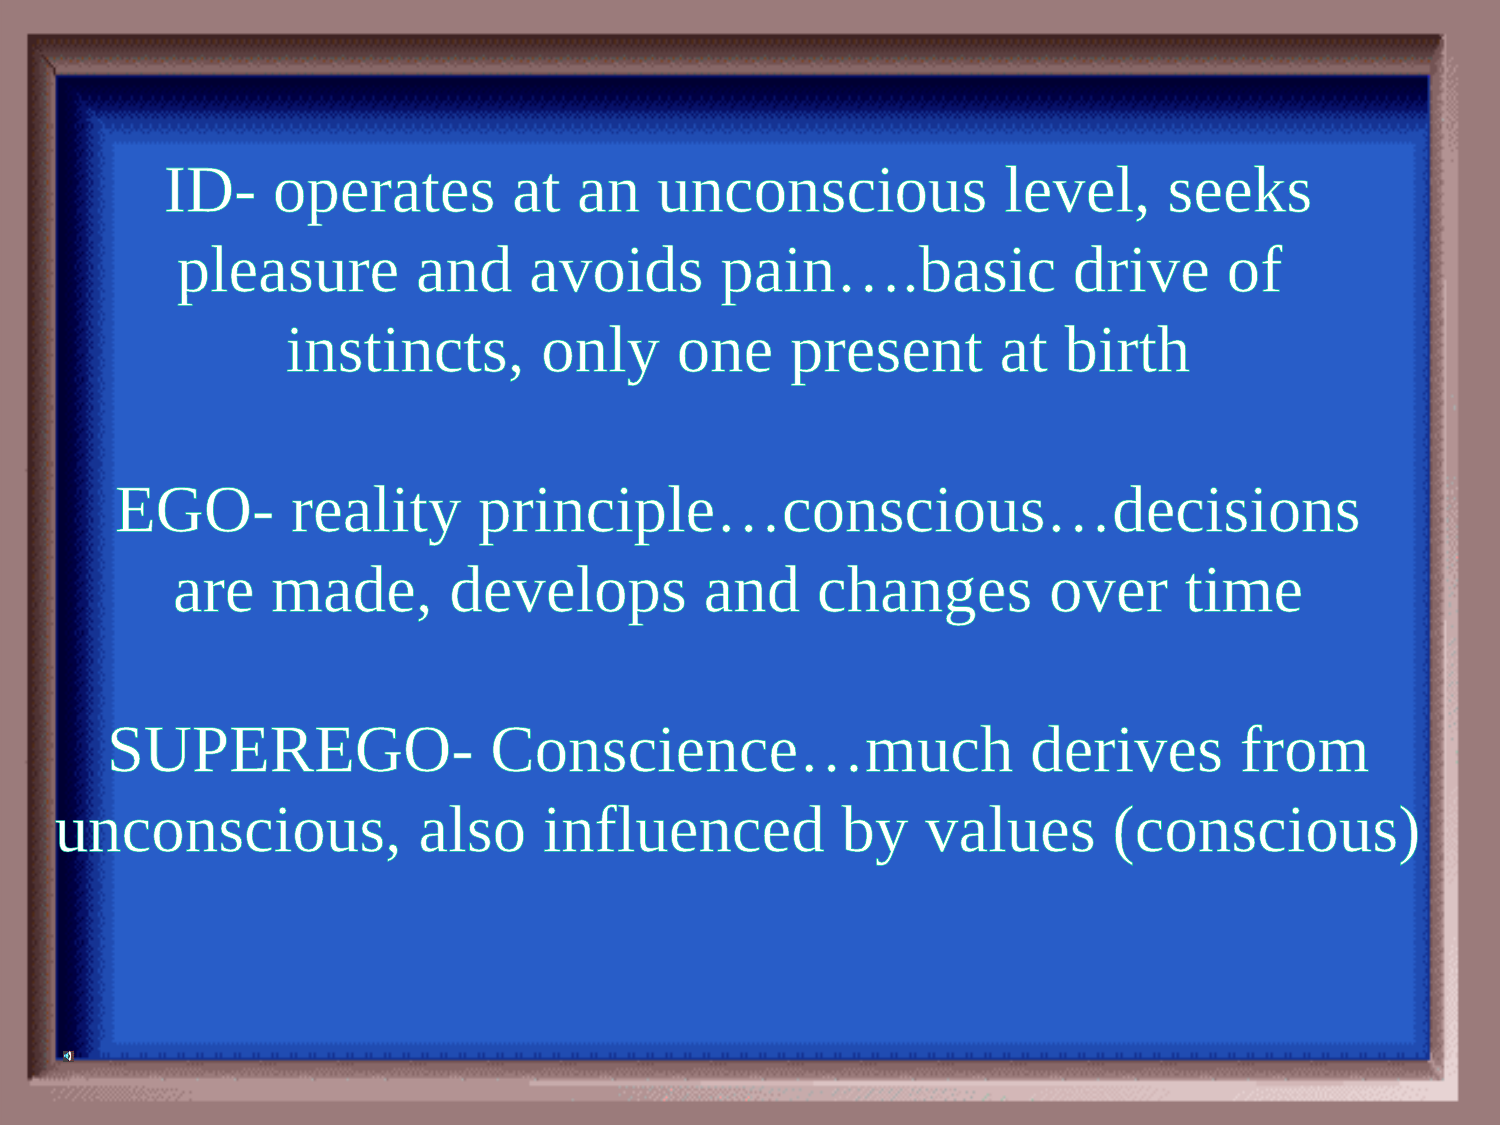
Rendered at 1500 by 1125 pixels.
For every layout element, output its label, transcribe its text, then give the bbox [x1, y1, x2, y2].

text_box ID- operates at an unconscious level, seeks pleasure and avoids pain….basic drive of instincts, only one present at birth EGO- reality principle…conscious…decisions are made, develops and changes over time SUPEREGO- Conscience…much derives from unconscious, also influenced by values (conscious) [39, 137, 1439, 1087]
picture [0, 0, 1500, 1125]
